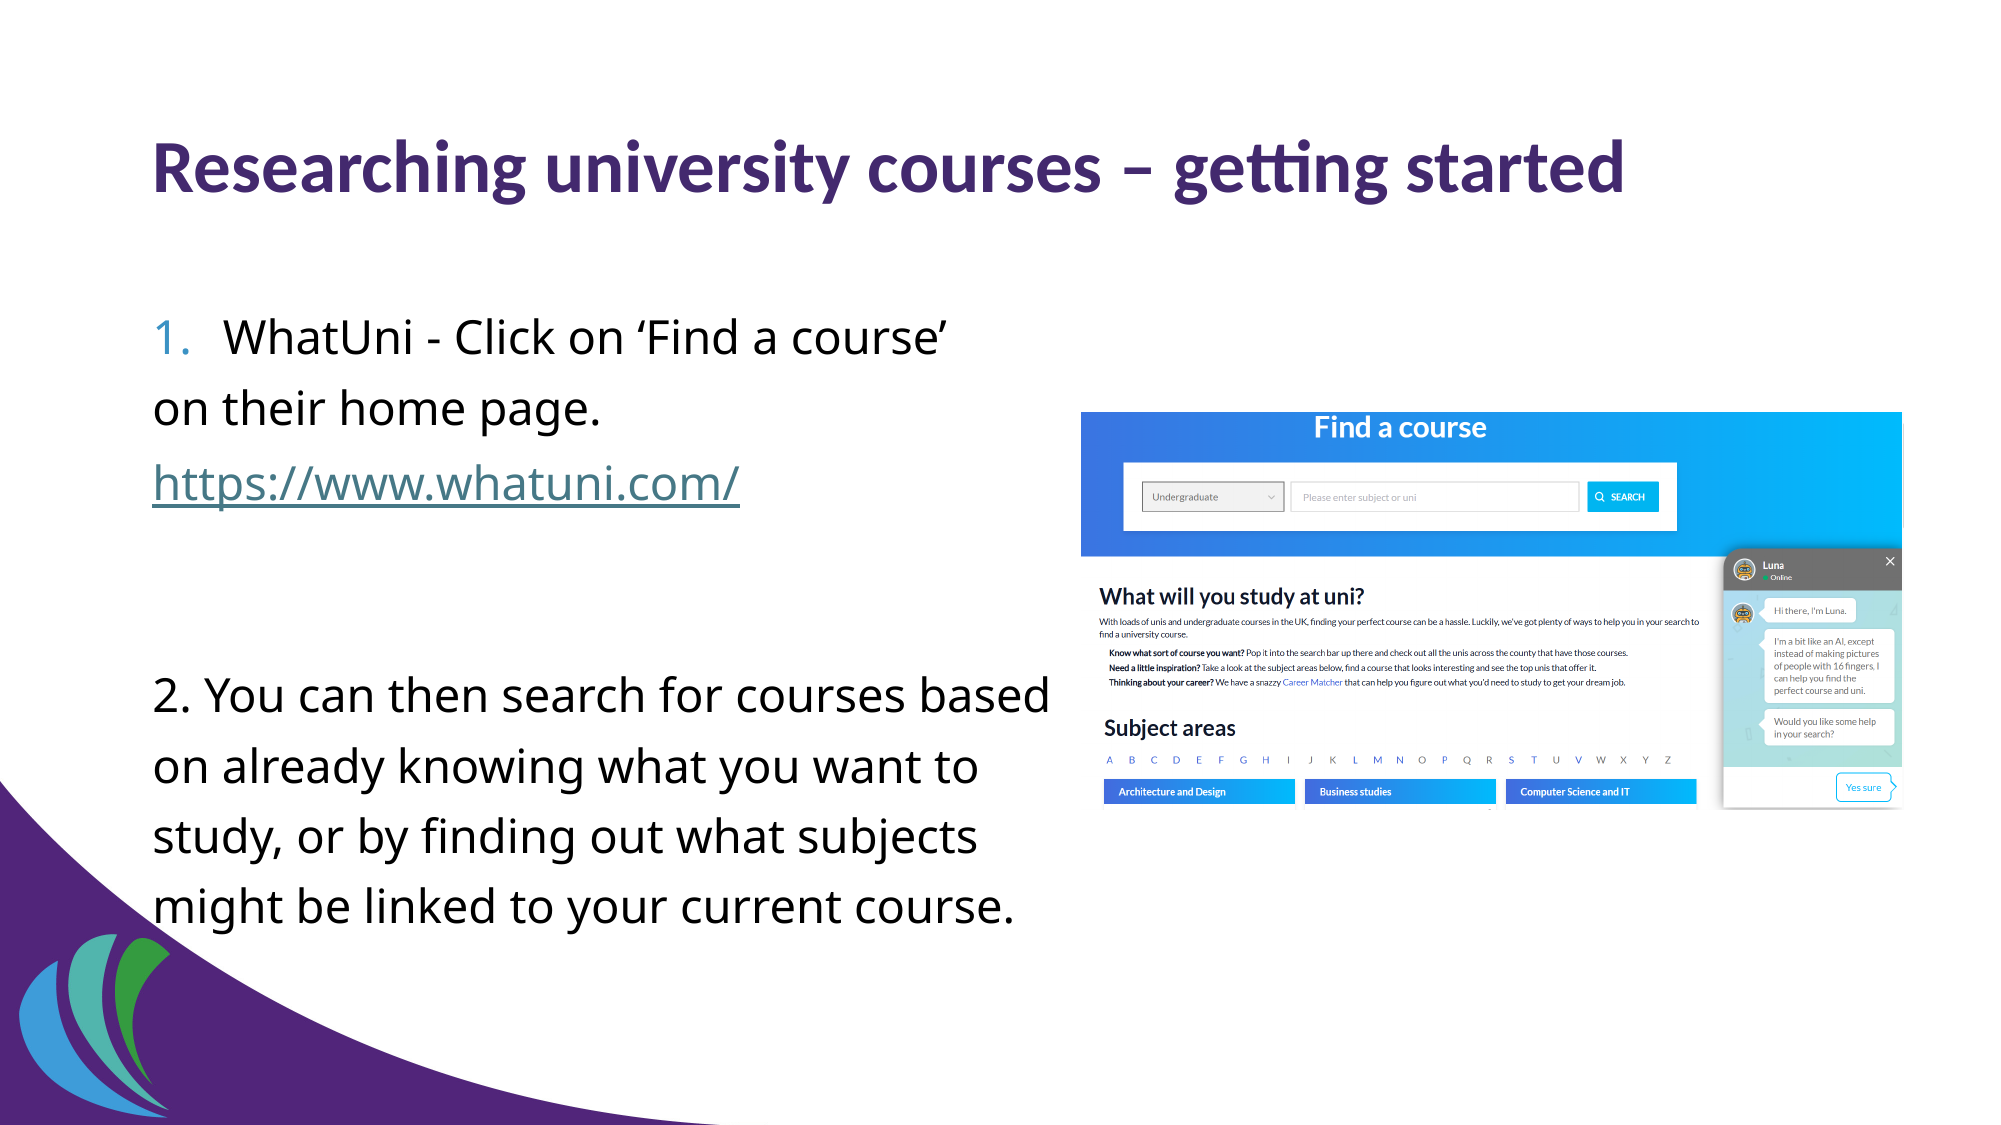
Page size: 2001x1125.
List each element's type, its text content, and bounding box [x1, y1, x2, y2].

picture [0, 1, 2000, 1125]
list WhatUni - Click on ‘Find a course’ on their home page. https://www.whatuni.com/ 2. You can then search for courses based on already knowing what you want to study, or by finding out what subjects might be linked to your current course. [137, 230, 1863, 945]
title Researching university courses – getting started [137, 59, 1863, 230]
